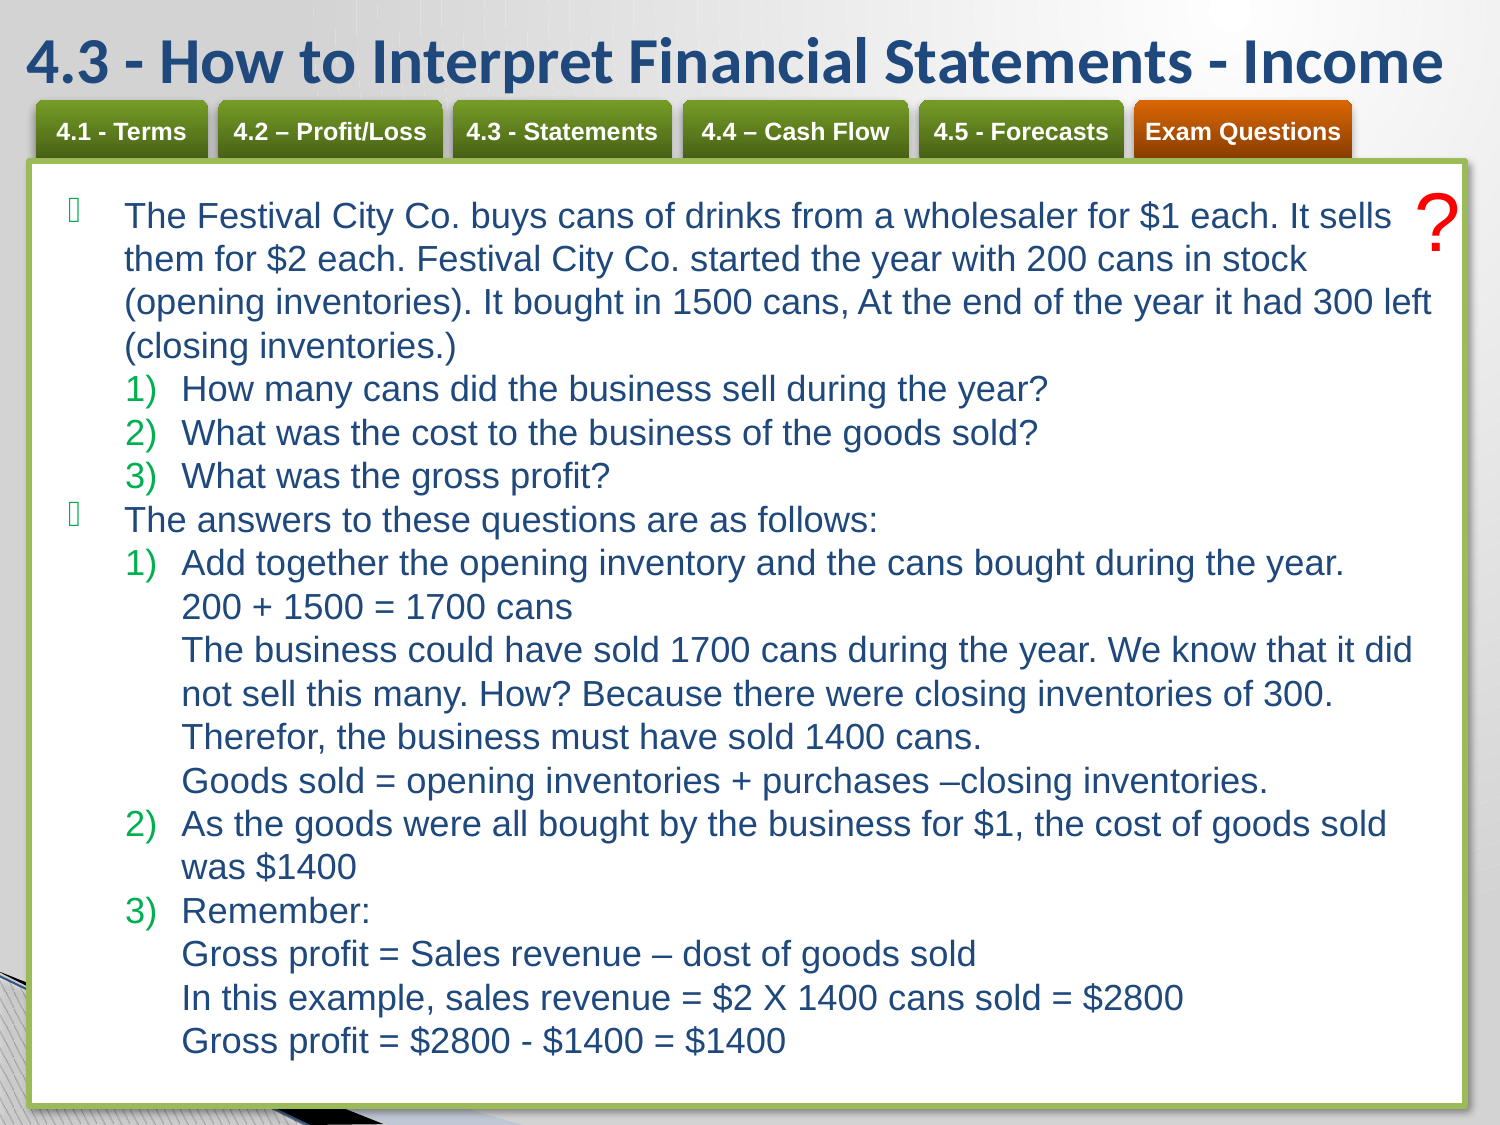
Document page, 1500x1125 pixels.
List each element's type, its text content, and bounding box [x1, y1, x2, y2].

text_box The Festival City Co. buys cans of drinks from a wholesaler for $1 each. It sells them for $2 each. Festival City Co. started the year with 200 cans in stock (opening inventories). It bought in 1500 cans, At the end of the year it had 300 left (closing inventories.) How many cans did the business sell during the year? What was the cost to the business of the goods sold? What was the gross profit? The answers to these questions are as follows: Add together the opening inventory and the cans bought during the year. 200 + 1500 = 1700 cans The business could have sold 1700 cans during the year. We know that it did not sell this many. How? Because there were closing inventories of 300. Therefor, the business must have sold 1400 cans. Goods sold = opening inventories + purchases –closing inventories. As the goods were all bought by the business for $1, the cost of goods sold was $1400 Remember: Gross profit = Sales revenue – dost of goods sold In this example, sales revenue = $2 X 1400 cans sold = $2800 Gross profit = $2800 - $1400 = $1400 [53, 184, 1459, 1069]
picture [281, 1114, 303, 1125]
title 4.3 - How to Interpret Financial Statements - Income [11, 11, 1465, 102]
text_box ? [1399, 160, 1459, 276]
